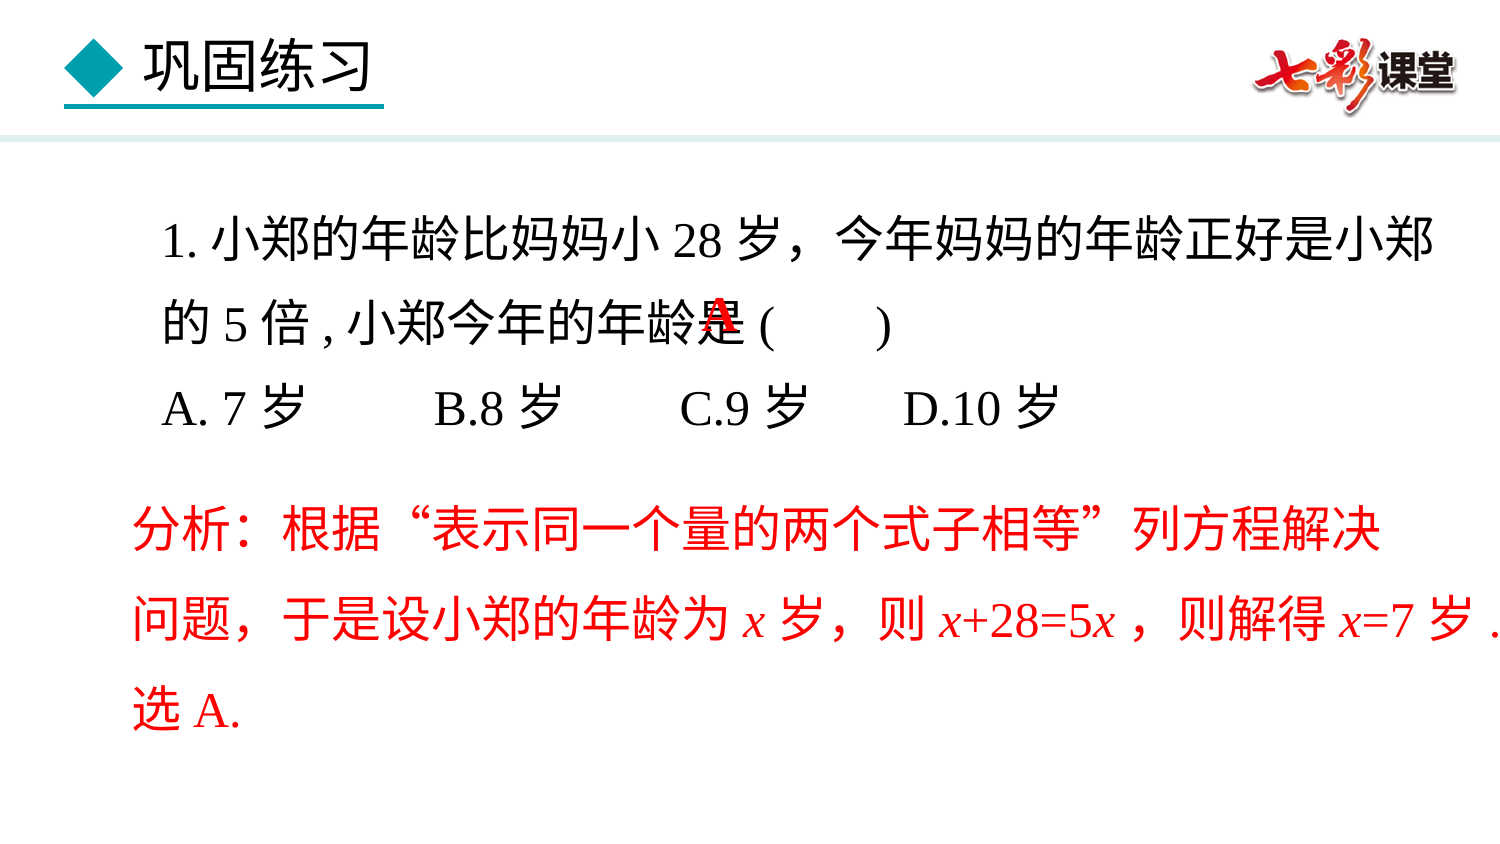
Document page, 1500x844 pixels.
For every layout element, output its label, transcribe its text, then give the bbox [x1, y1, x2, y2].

text_box 分析：根据“表示同一个量的两个式子相等”列方程解决 问题，于是设小郑的年龄为x岁，则x+28=5x，则解得x=7岁. 选A. [116, 460, 1500, 745]
text_box 1.小郑的年龄比妈妈小28岁，今年妈妈的年龄正好是小郑的5倍,小郑今年的年龄是( ) A. 7岁 B.8岁 C.9岁 D.10岁 [146, 175, 1471, 443]
text_box A [686, 274, 781, 349]
picture [1249, 32, 1461, 118]
